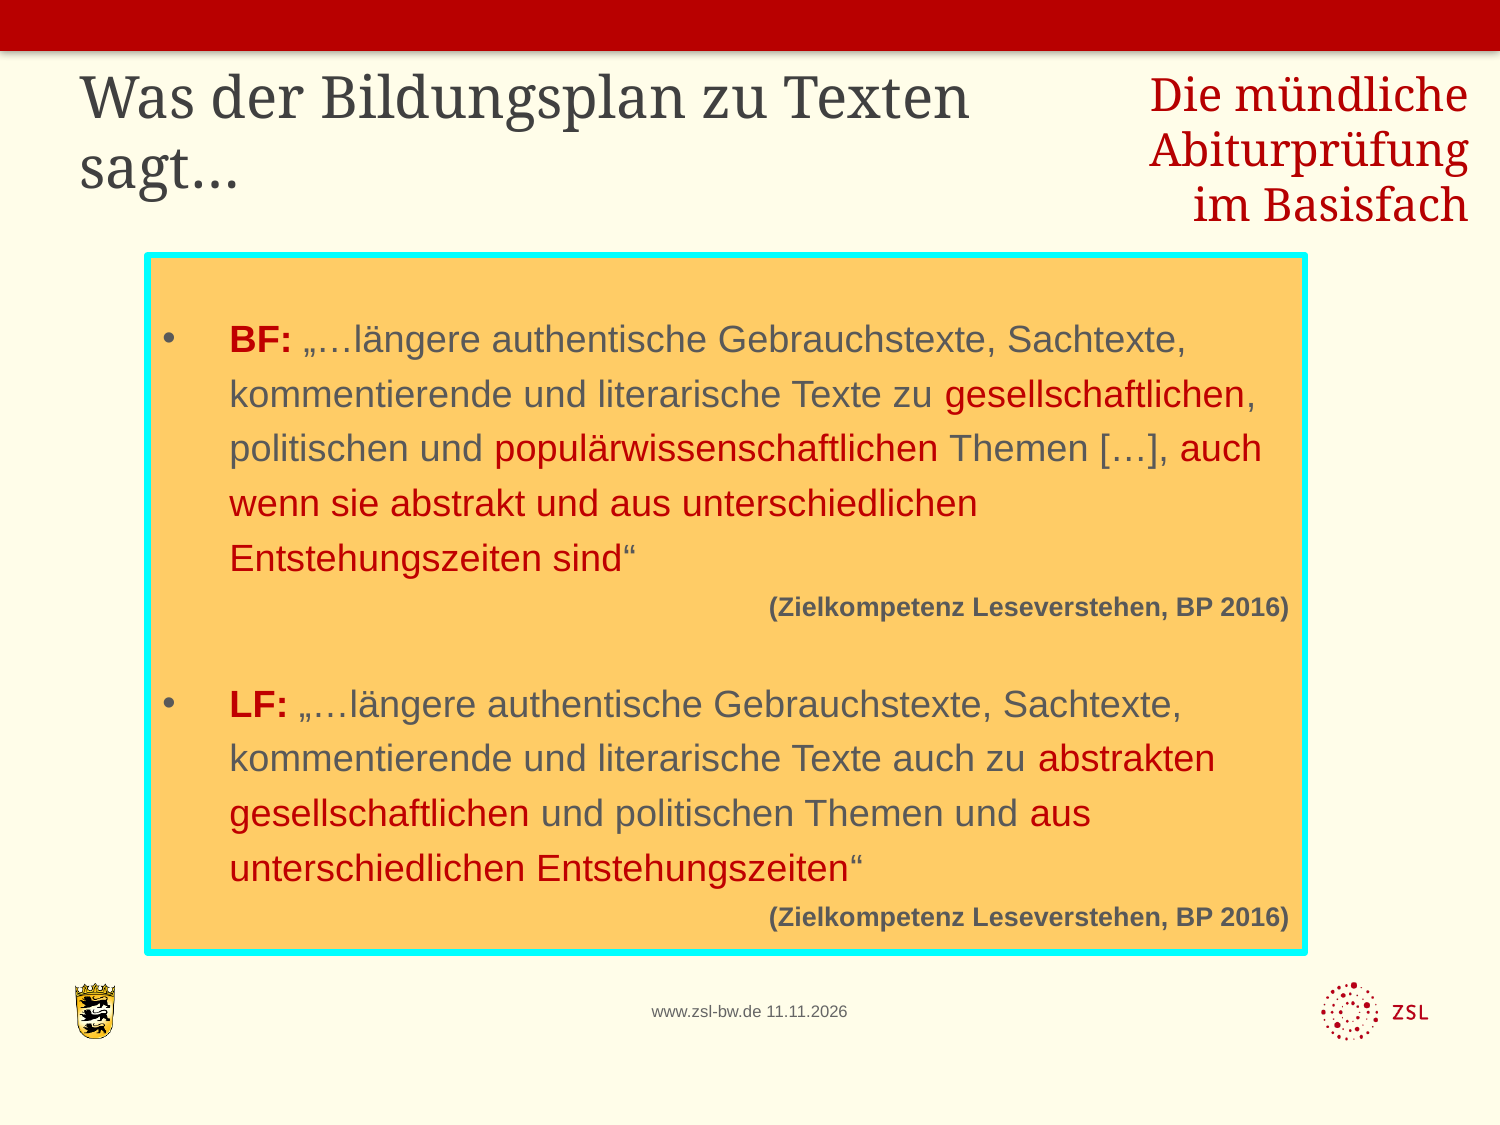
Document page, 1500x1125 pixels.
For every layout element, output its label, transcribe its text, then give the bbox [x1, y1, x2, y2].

picture [73, 981, 117, 1041]
text_box BF: „…längere authentische Gebrauchstexte, Sachtexte, kommentierende und literarische Texte zu gesellschaftlichen, politischen und populärwissenschaftlichen Themen […], auch wenn sie abstrakt und aus unterschiedlichen Entstehungszeiten sind“ (Zielkompetenz Leseverstehen, BP 2016) LF: „…längere authentische Gebrauchstexte, Sachtexte, kommentierende und literarische Texte auch zu abstrakten gesellschaftlichen und politischen Themen und aus unterschiedlichen Entstehungszeiten“ (Zielkompetenz Leseverstehen, BP 2016) [147, 255, 1306, 953]
text_box Die mündliche Abiturprüfung im Basisfach [1079, 58, 1484, 238]
picture [1320, 981, 1429, 1041]
title Was der Bildungsplan zu Texten sagt… [64, 60, 1058, 200]
